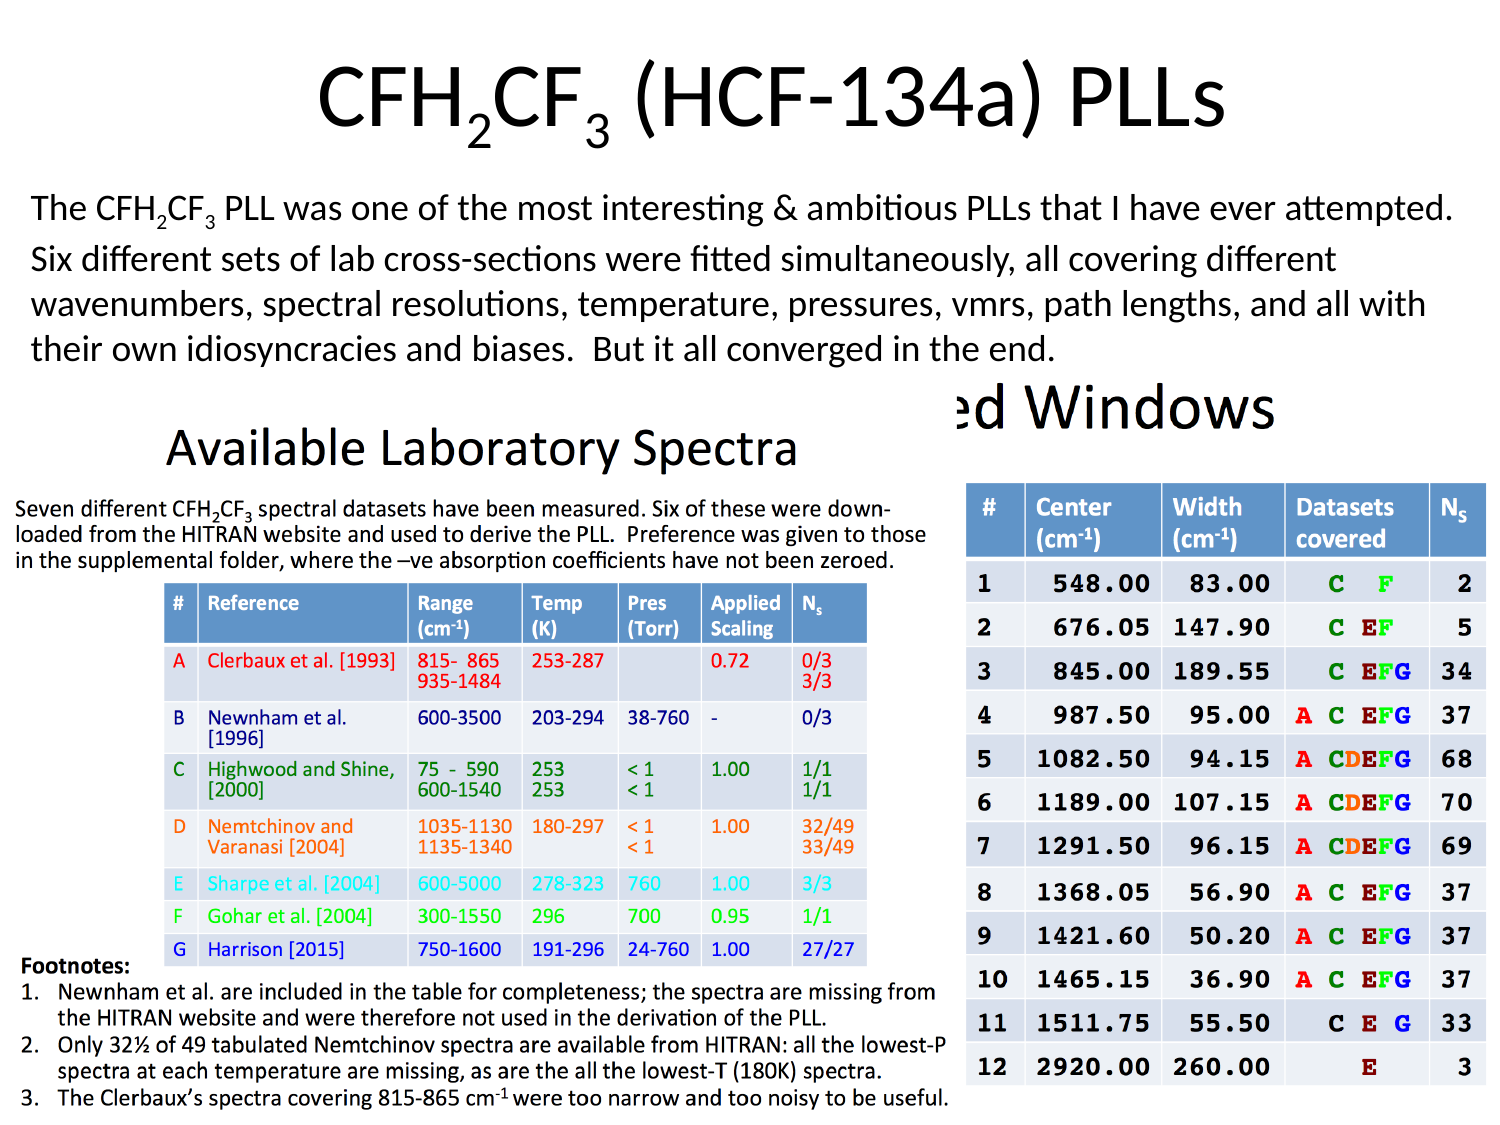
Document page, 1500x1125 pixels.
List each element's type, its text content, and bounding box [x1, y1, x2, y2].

picture [0, 374, 1498, 1125]
title CFH2CF3 (HCF-134a) PLLs [97, 22, 1448, 172]
text_box The CFH2CF3 PLL was one of the most interesting & ambitious PLLs that I have ever attempted. Six different sets of lab cross-sections were fitted simultaneously, all covering different wavenumbers, spectral resolutions, temperature, pressures, vmrs, path lengths, and all with their own idiosyncracies and biases. But it all converged in the end. [15, 175, 1487, 377]
